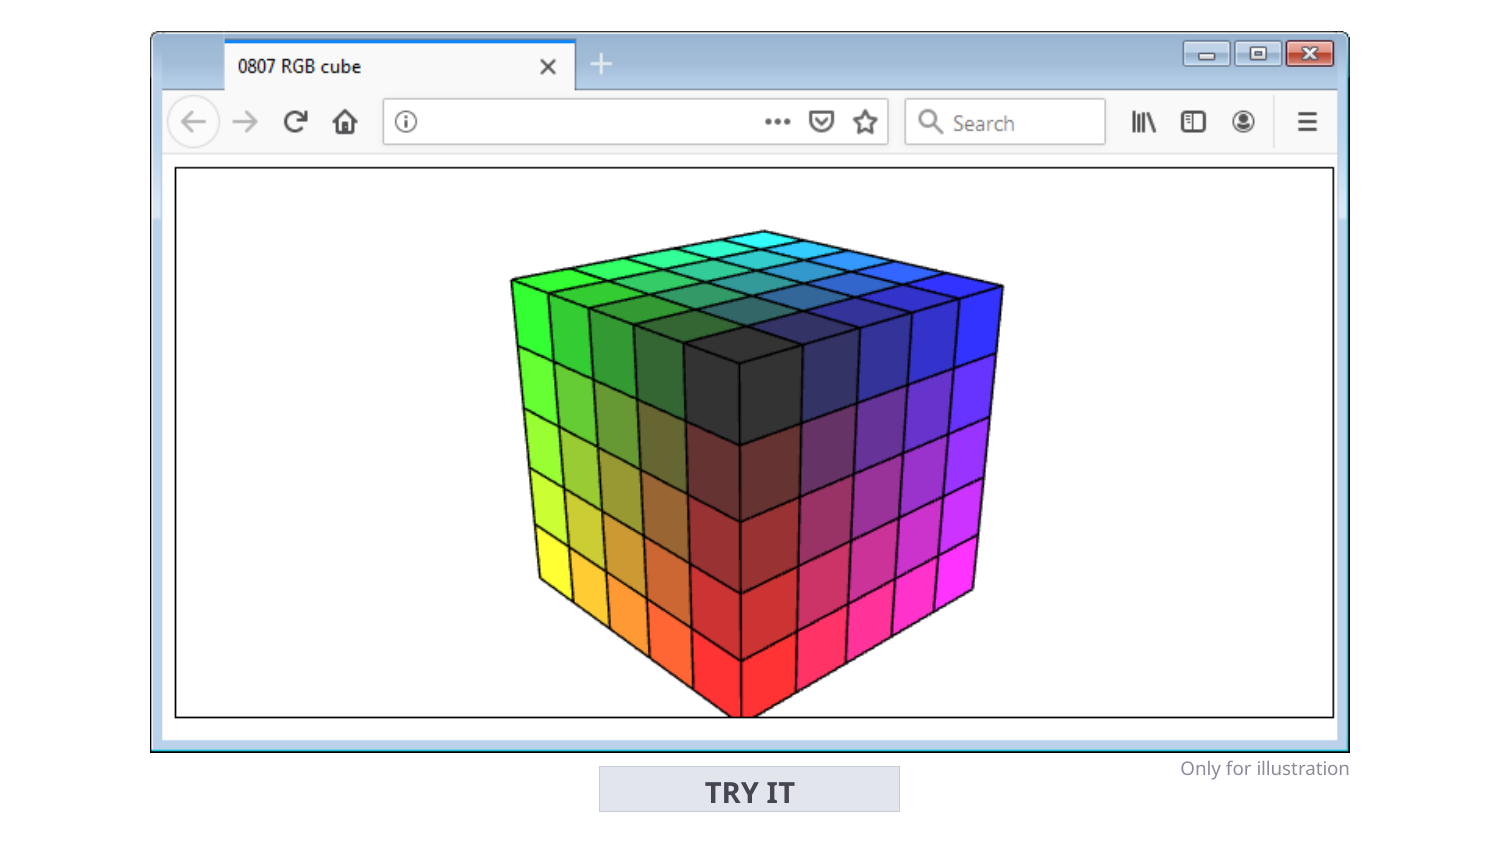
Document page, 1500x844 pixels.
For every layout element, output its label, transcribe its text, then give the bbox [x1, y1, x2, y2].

picture [149, 31, 1351, 753]
text_box TRY IT [599, 766, 900, 812]
text_box Only for illustration [1048, 763, 1351, 844]
